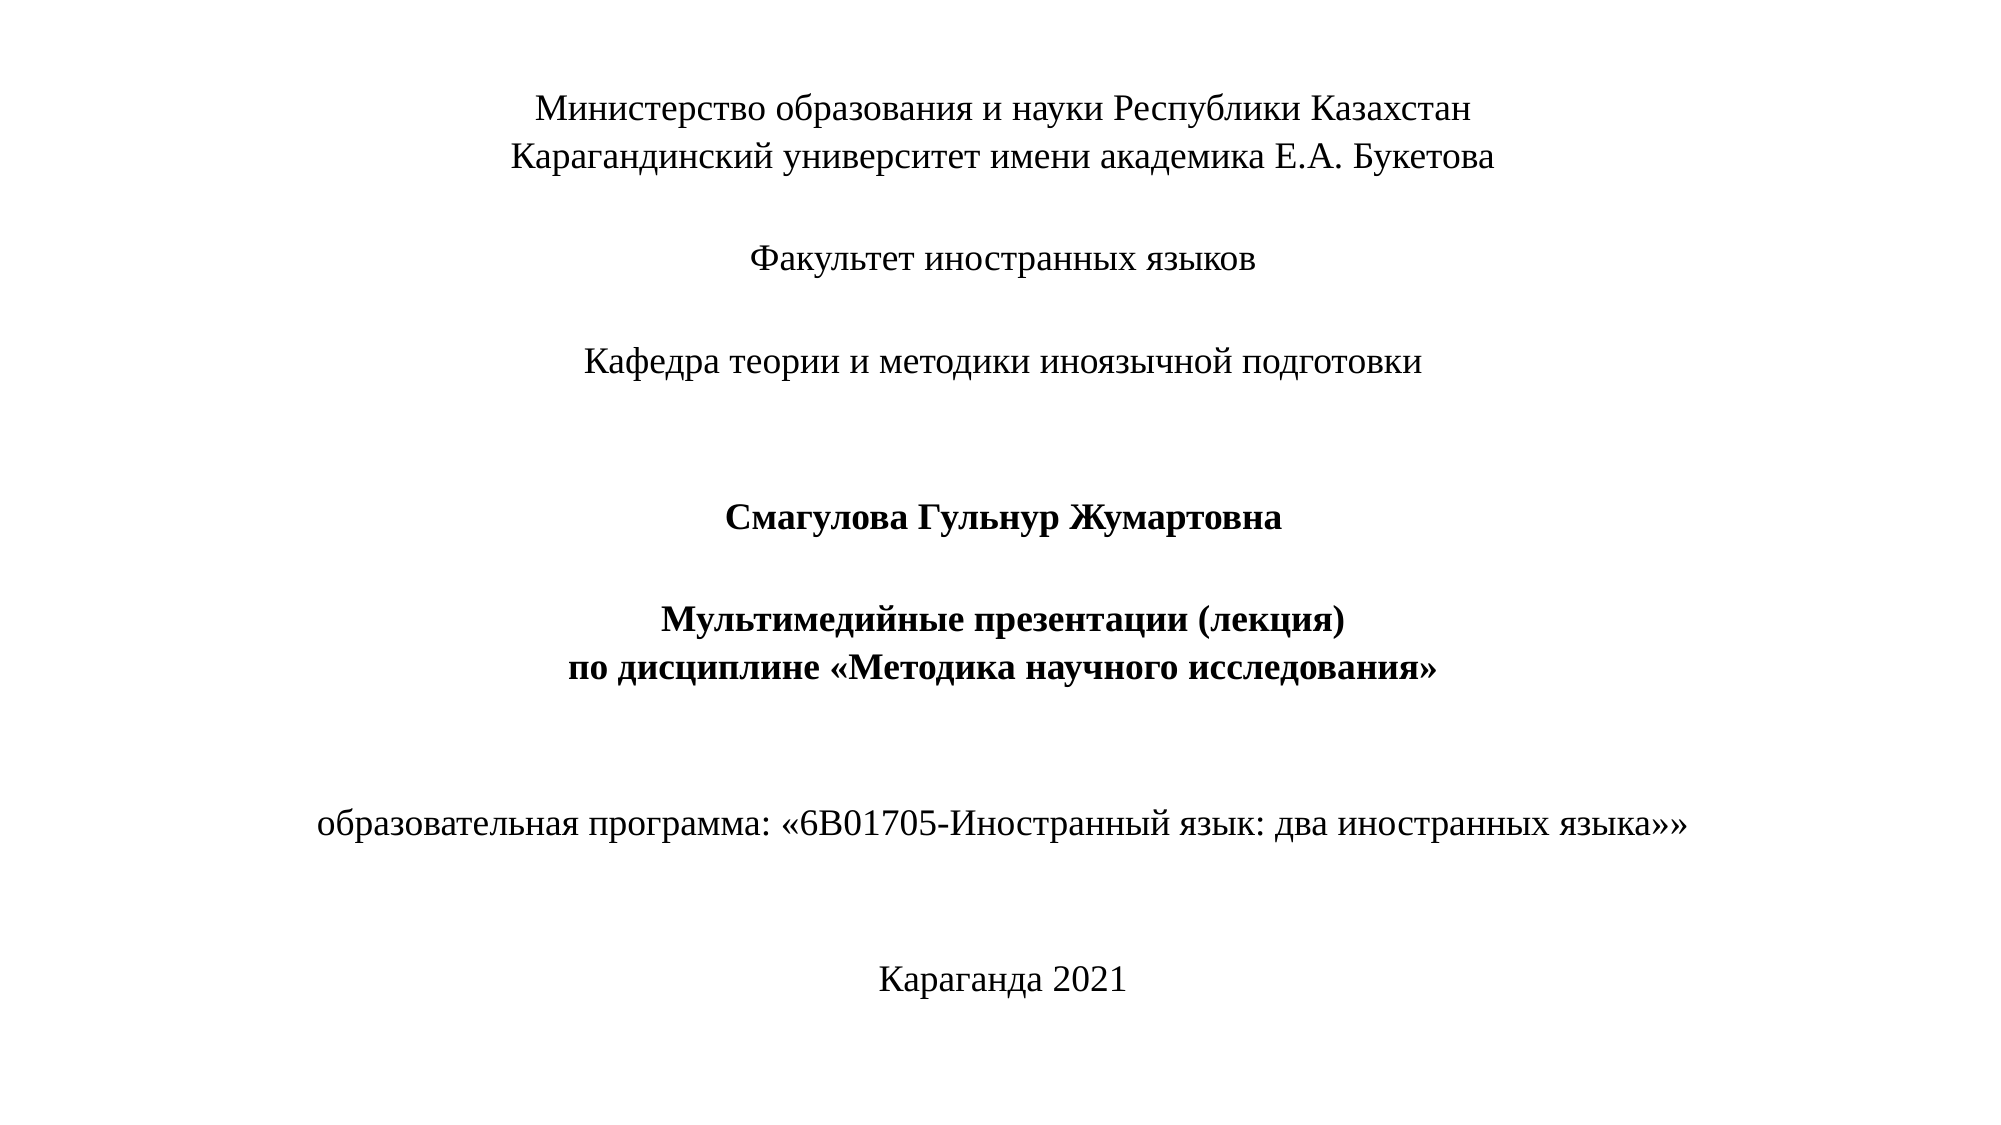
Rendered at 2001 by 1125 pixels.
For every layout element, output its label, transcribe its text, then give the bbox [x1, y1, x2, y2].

text_box Министерство образования и науки Республики Казахстан Карагандинский университет имени академика Е.А. Букетова Факультет иностранных языков Кафедра теории и методики иноязычной подготовки Смагулова Гульнур Жумартовна Мультимедийные презентации (лекция) по дисциплине «Методика научного исследования» образовательная программа: «6B01705-Иностранный язык: два иностранных языка»» Караганда 2021 [59, 27, 1948, 1007]
